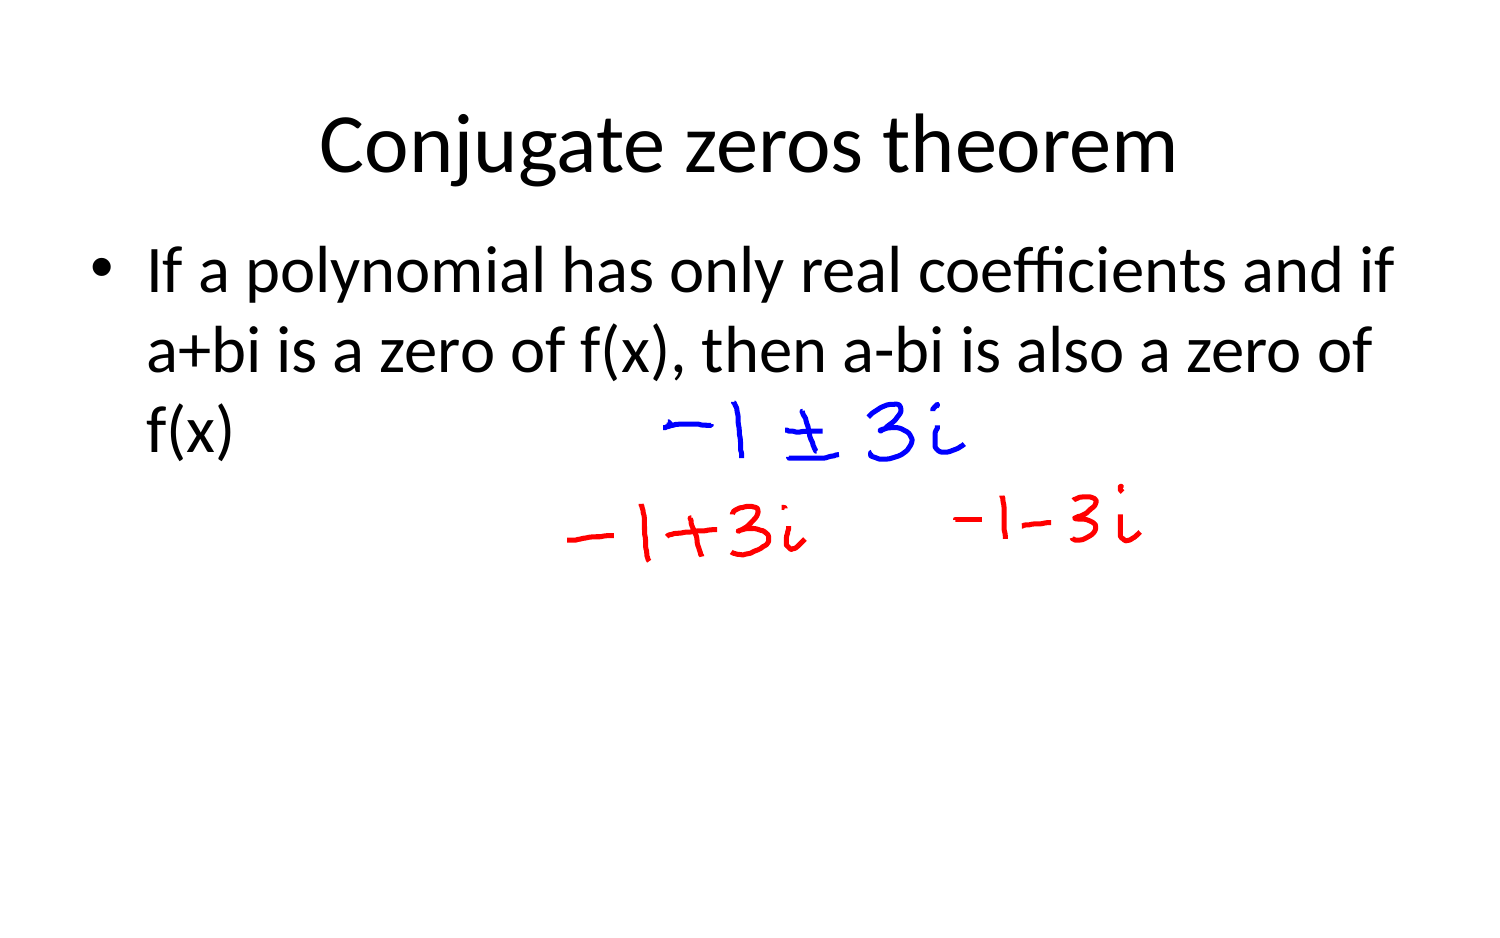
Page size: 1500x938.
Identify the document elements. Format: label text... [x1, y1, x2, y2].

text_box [954, 485, 1141, 542]
text_box [732, 401, 743, 459]
text_box [867, 403, 913, 460]
text_box [934, 425, 965, 453]
list If a polynomial has only real coefficients and if a+bi is a zero of f(x), then a-bi is also a zero of f(x) [75, 218, 1425, 838]
text_box [932, 403, 939, 412]
text_box [567, 534, 614, 541]
text_box [785, 526, 806, 551]
text_box [696, 528, 718, 533]
text_box [785, 429, 808, 433]
text_box [787, 453, 840, 459]
text_box [801, 410, 817, 452]
text_box [666, 530, 694, 538]
text_box [640, 503, 650, 562]
title Conjugate zeros theorem [283, 37, 1216, 218]
text_box [689, 517, 703, 557]
text_box [663, 423, 713, 429]
text_box [730, 505, 770, 556]
